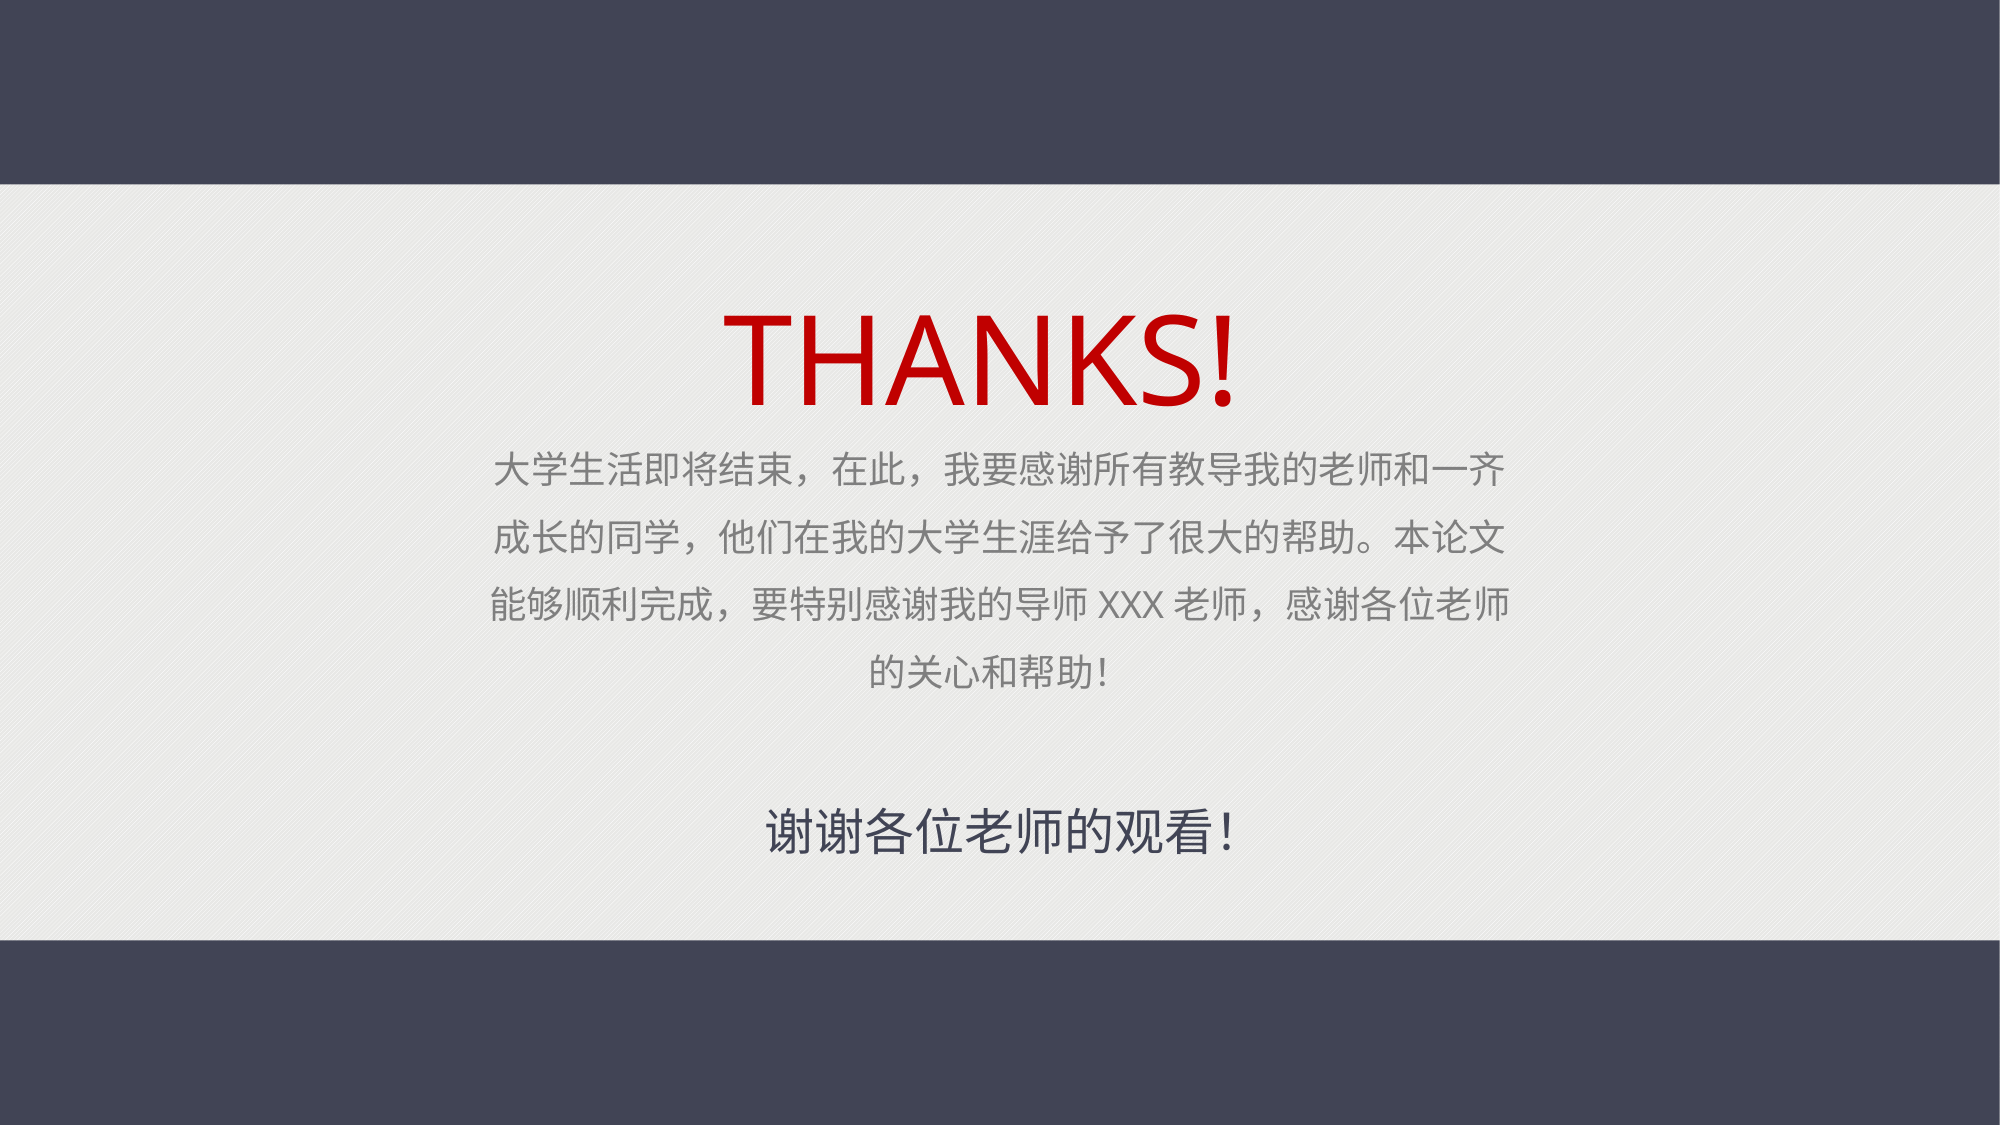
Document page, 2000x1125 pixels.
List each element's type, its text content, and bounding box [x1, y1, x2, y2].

text_box THANKS! [708, 197, 1292, 416]
text_box 谢谢各位老师的观看！ [749, 763, 1250, 868]
text_box 大学生活即将结束，在此，我要感谢所有教导我的老师和一齐成长的同学，他们在我的大学生涯给予了很大的帮助。本论文能够顺利完成，要特别感谢我的导师XXX老师，感谢各位老师的关心和帮助！ [471, 416, 1528, 702]
text_box [0, 938, 2000, 1125]
text_box [0, 0, 2000, 186]
